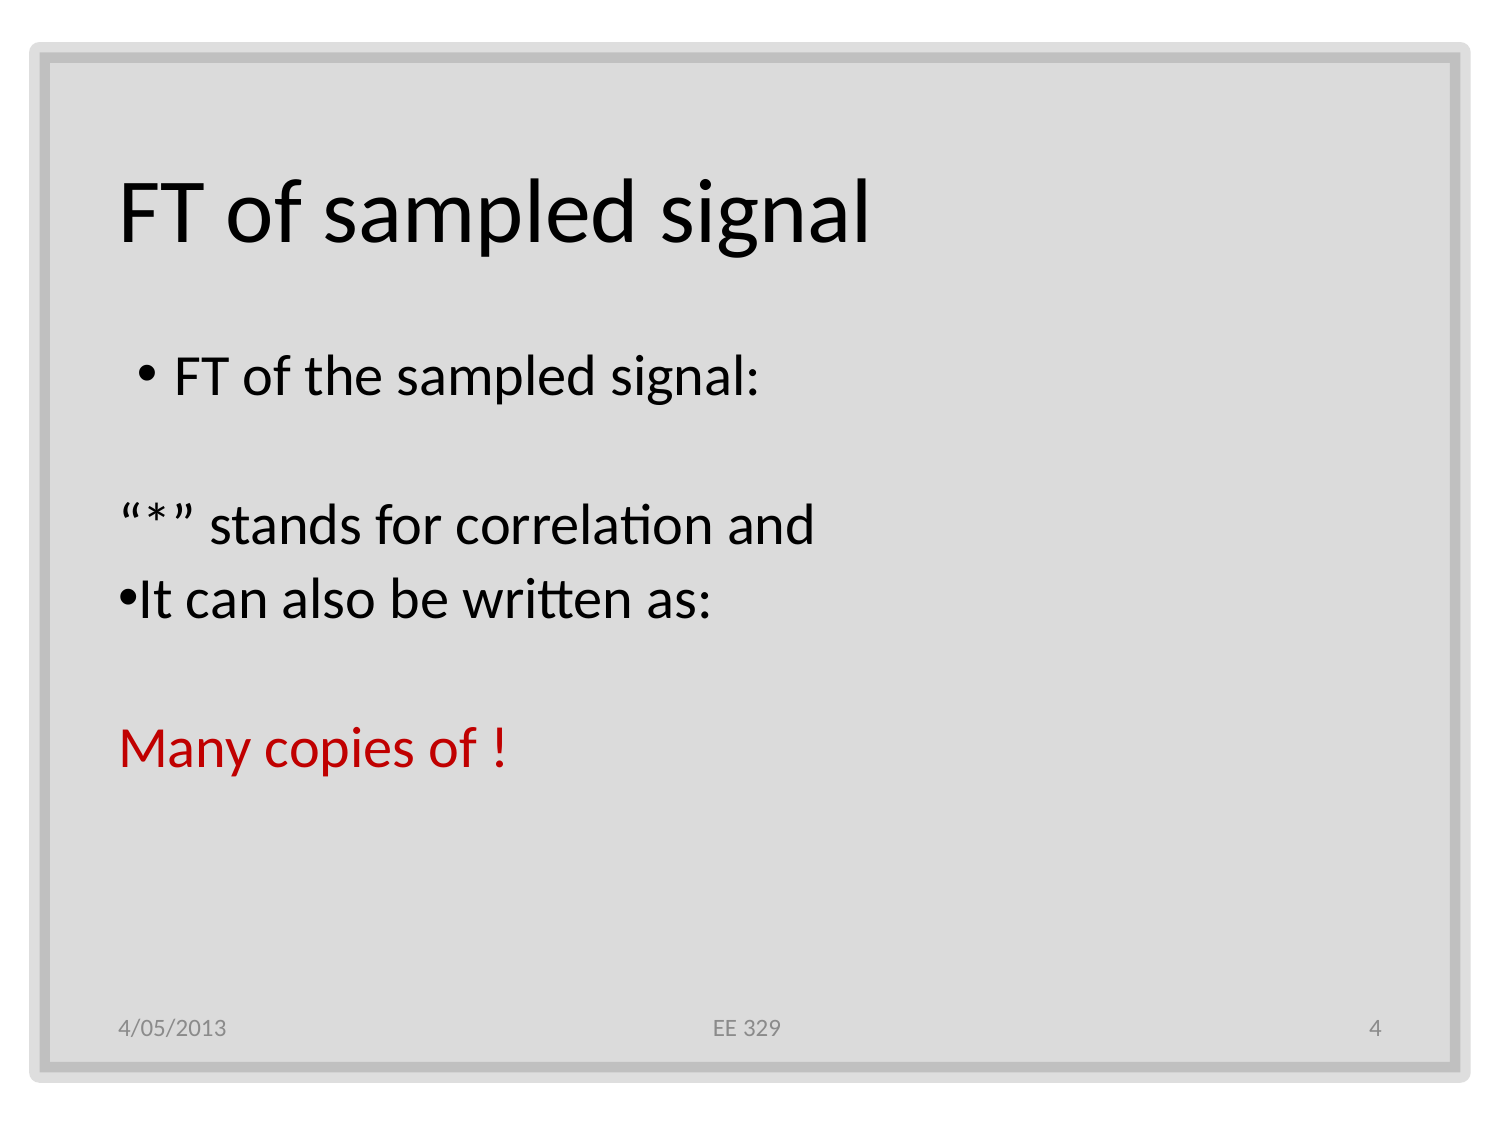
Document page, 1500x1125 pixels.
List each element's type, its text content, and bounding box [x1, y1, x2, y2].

slide_number 4 [1059, 996, 1397, 1057]
text_box [37, 50, 1462, 1074]
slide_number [103, 996, 441, 1057]
footer EE 329 [496, 996, 1004, 1057]
title FT of sampled signal [103, 103, 1397, 322]
